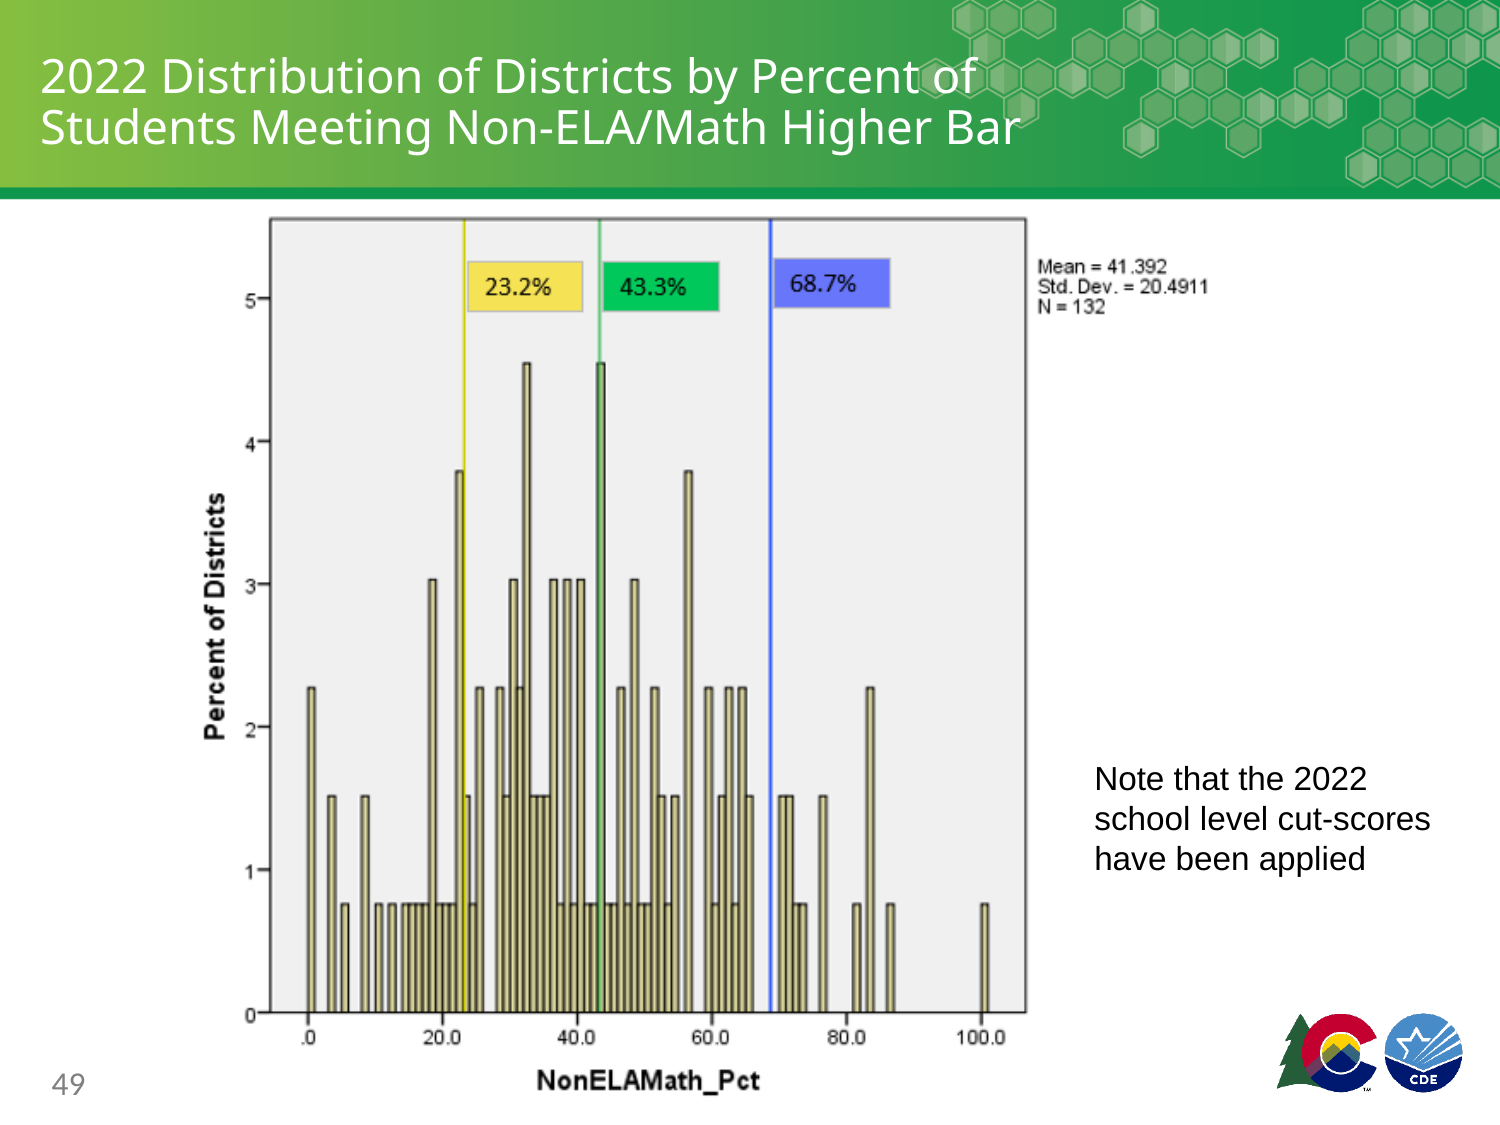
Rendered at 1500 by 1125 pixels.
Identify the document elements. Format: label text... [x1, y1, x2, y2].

picture [1275, 1012, 1463, 1093]
text_box Note that the 2022 school level cut-scores have been applied [1221, 750, 1451, 885]
title 2022 Distribution of Districts by Percent of Students Meeting Non-ELA/Math Higher Bar [40, 41, 1038, 166]
slide_number 49 [36, 1054, 173, 1115]
picture [0, 0, 1500, 200]
picture [177, 210, 1217, 1111]
